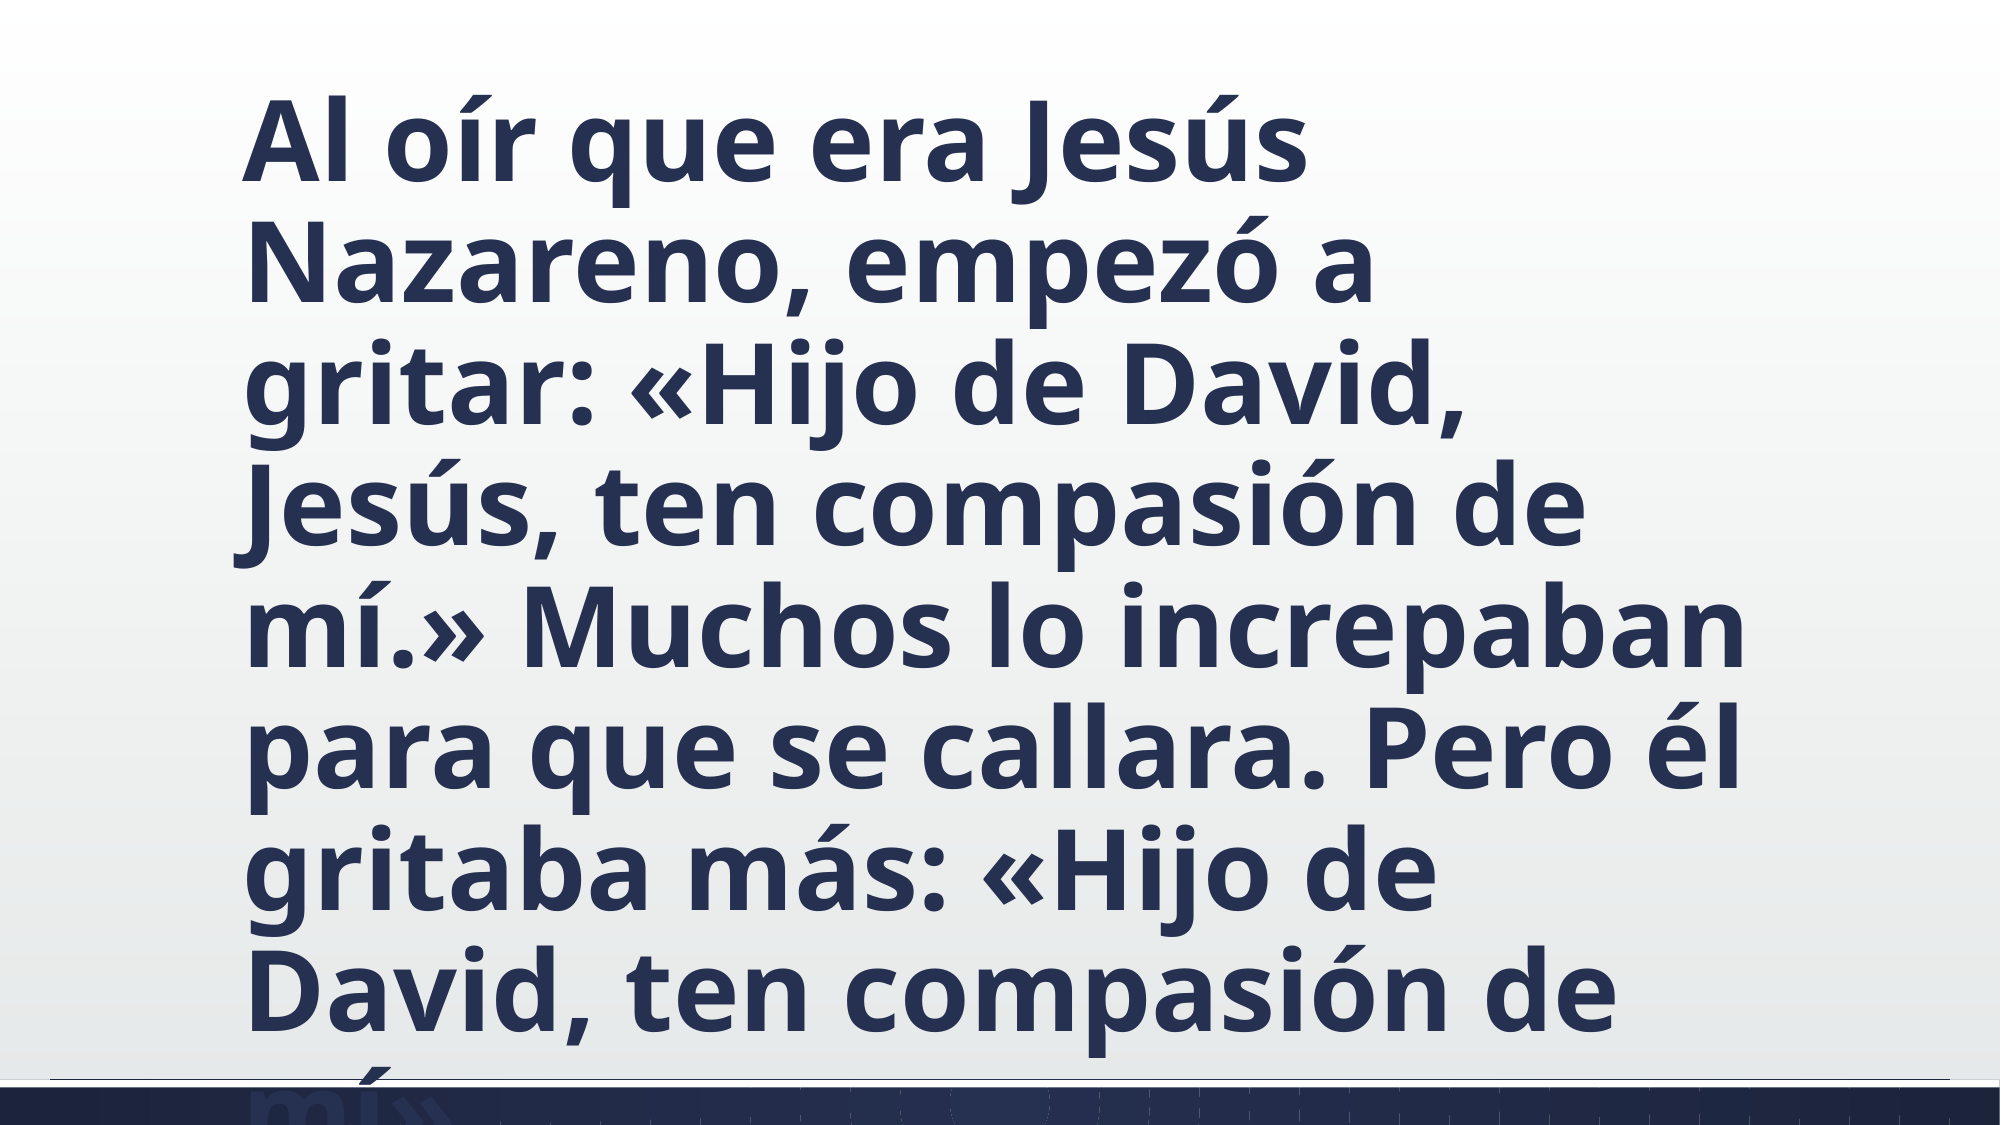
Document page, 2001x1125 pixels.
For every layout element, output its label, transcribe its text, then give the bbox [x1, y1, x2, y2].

list Al oír que era Jesús Nazareno, empezó a gritar: «Hijo de David, Jesús, ten compasión de mí.» Muchos lo increpaban para que se callara. Pero él gritaba más: «Hijo de David, ten compasión de mí». [219, 76, 1780, 990]
